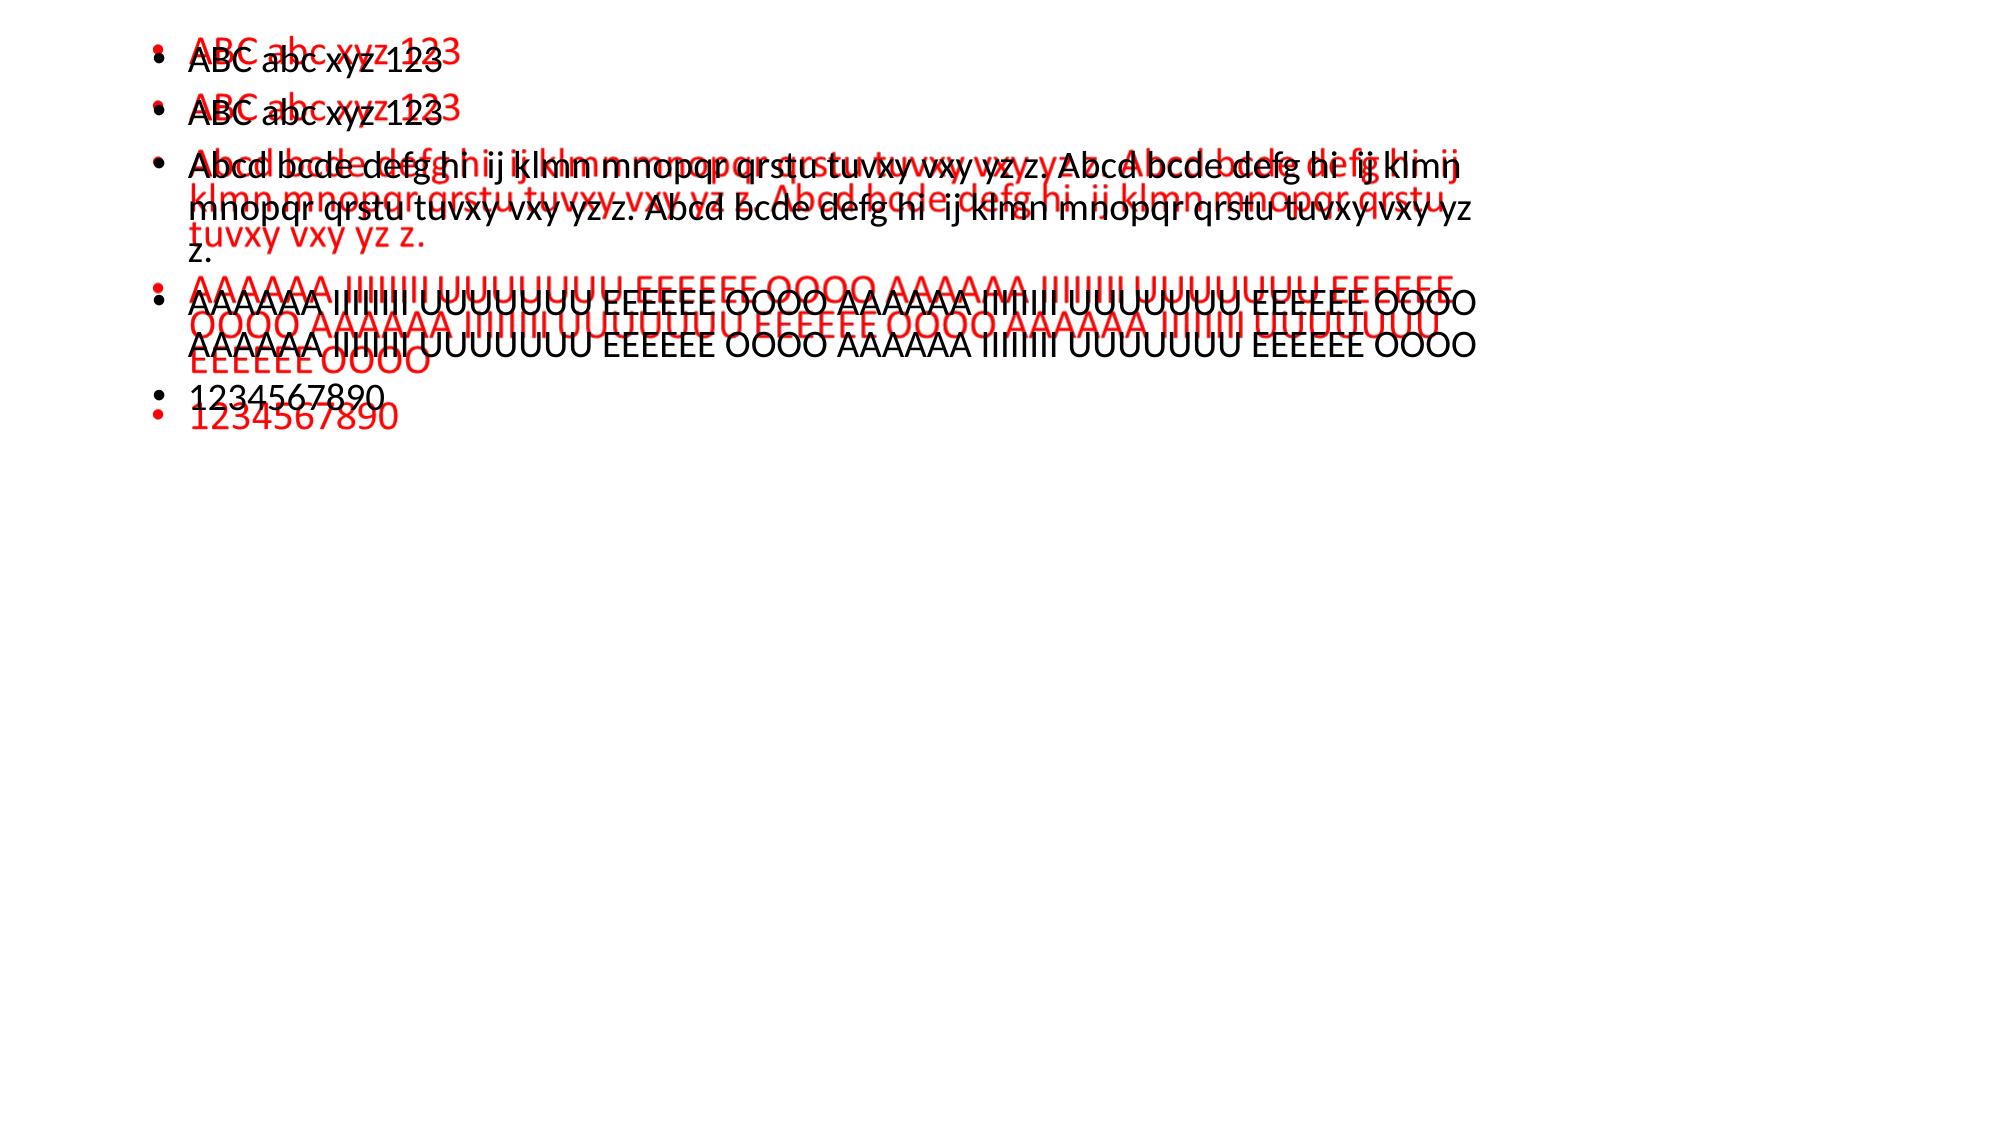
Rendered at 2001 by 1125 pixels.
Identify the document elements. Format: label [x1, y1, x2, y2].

picture [127, 12, 1514, 466]
